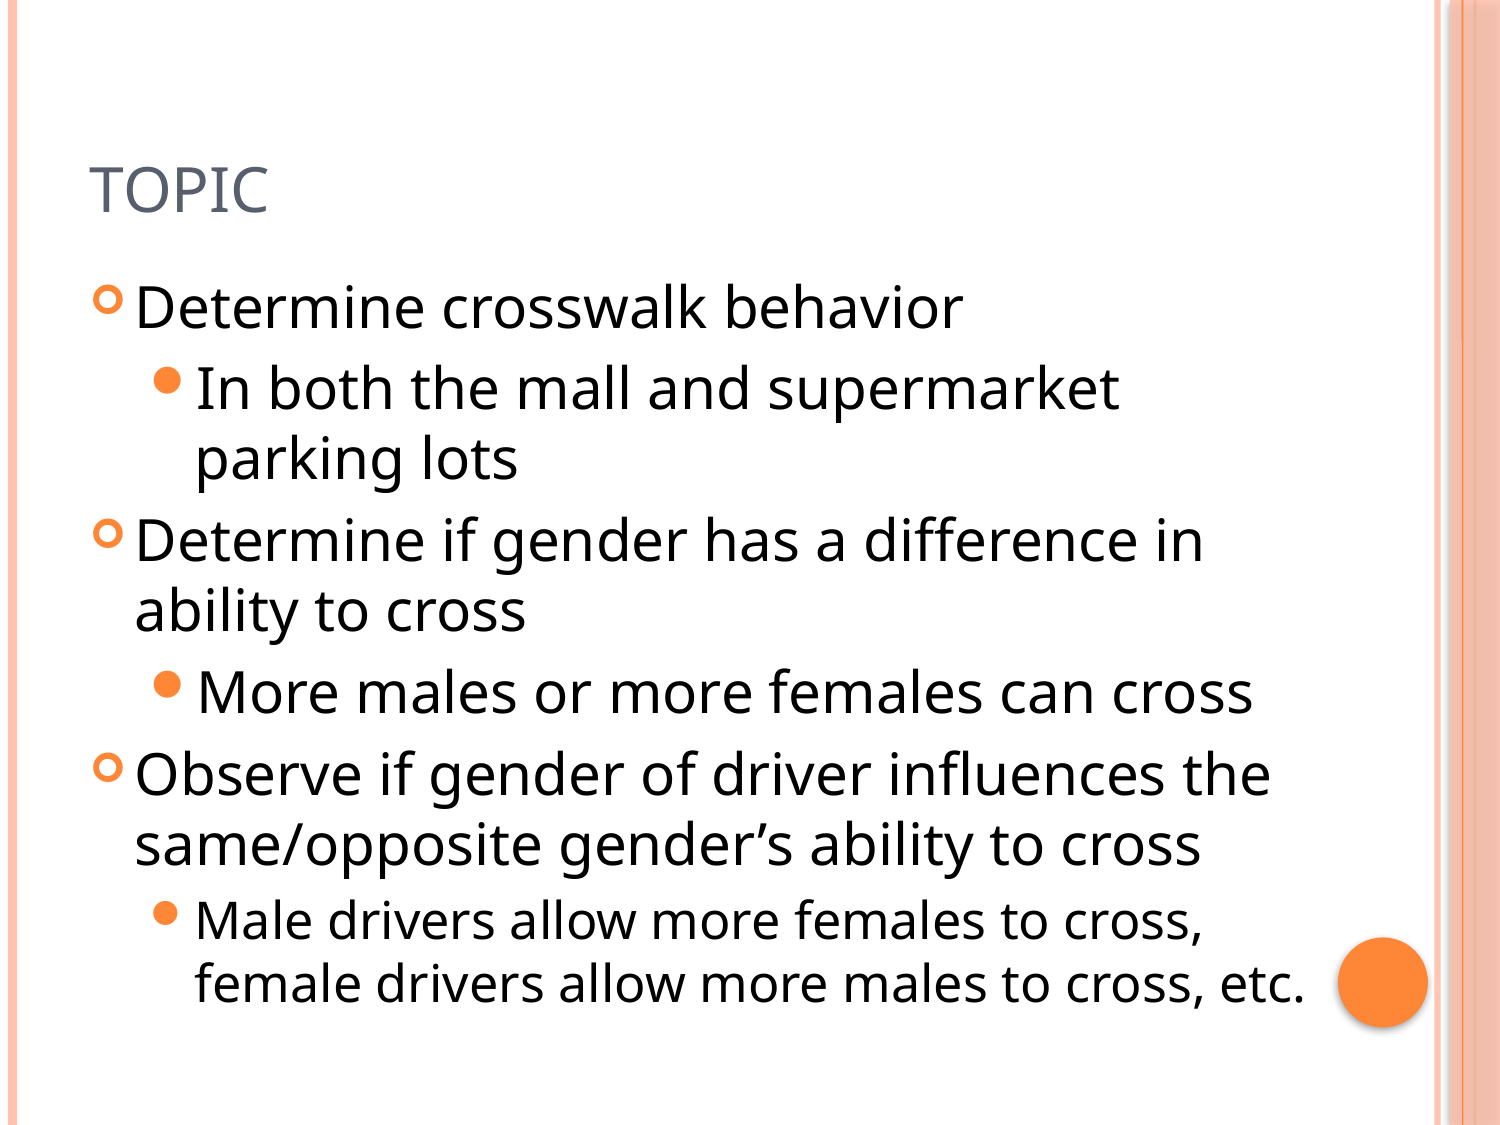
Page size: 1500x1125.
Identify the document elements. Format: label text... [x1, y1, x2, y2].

list Determine crosswalk behavior In both the mall and supermarket parking lots Determine if gender has a difference in ability to cross More males or more females can cross Observe if gender of driver influences the same/opposite gender’s ability to cross Male drivers allow more females to cross, female drivers allow more males to cross, etc. [75, 262, 1338, 1062]
title Topic [75, 45, 1300, 233]
